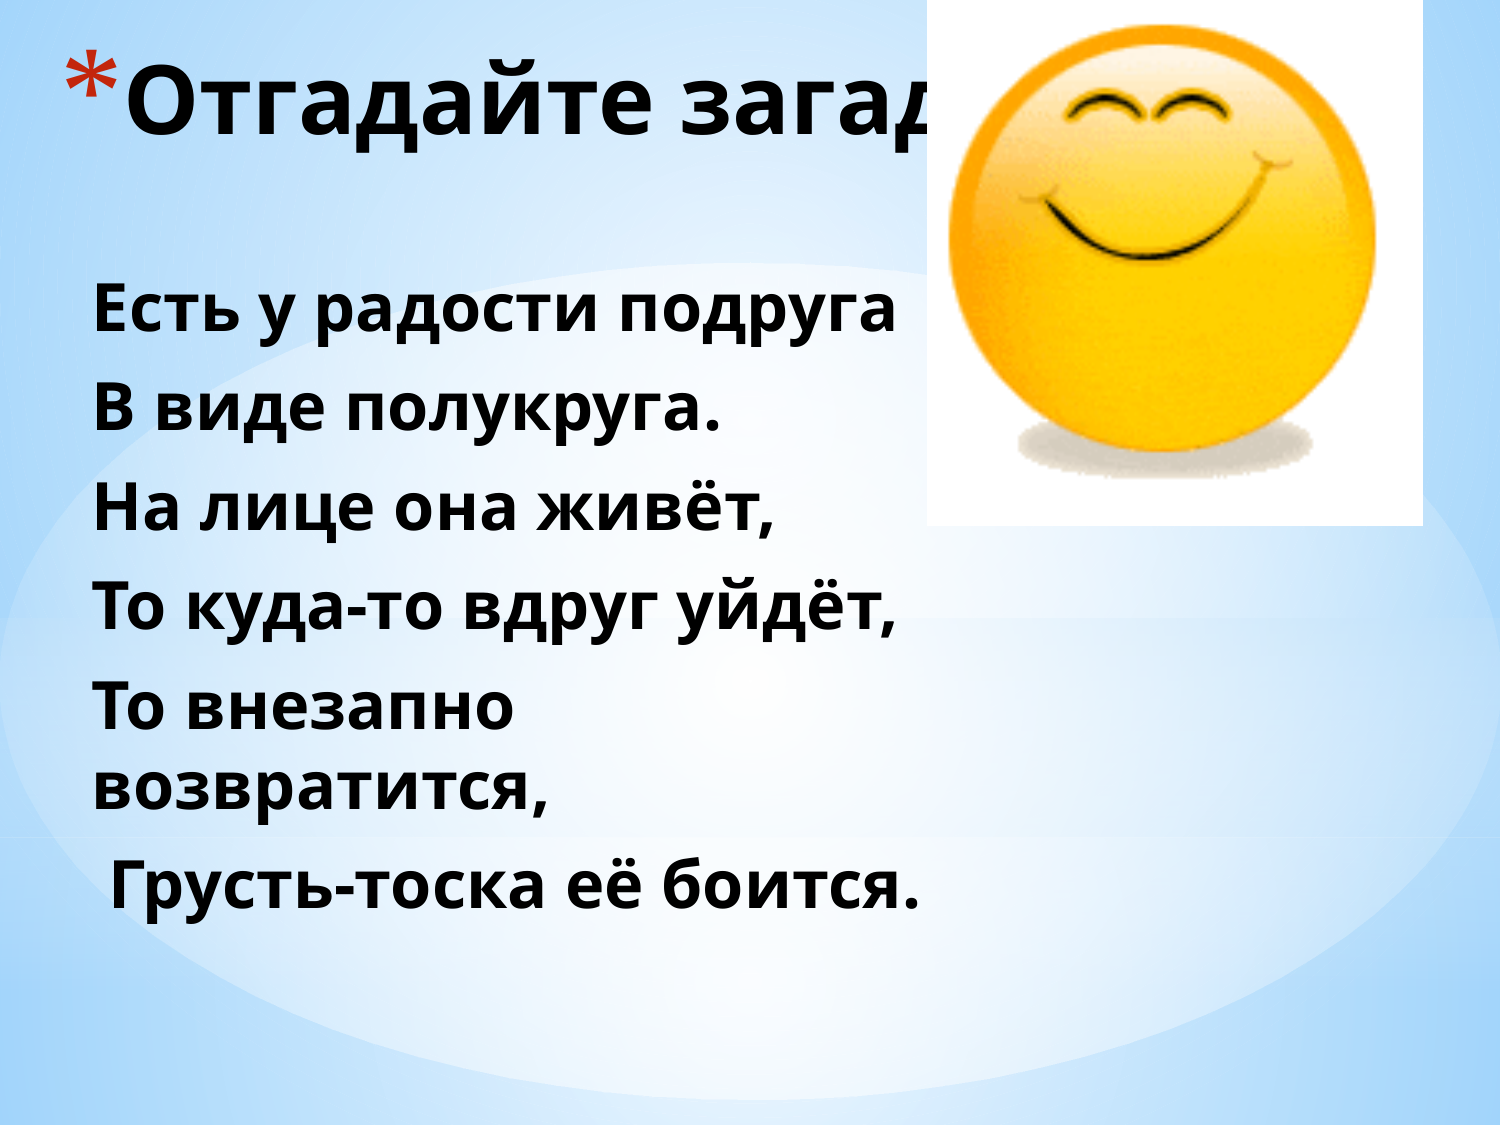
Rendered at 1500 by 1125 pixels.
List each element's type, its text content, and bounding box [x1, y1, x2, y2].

title Отгадайте загадку [18, 30, 920, 219]
list Есть у радости подруга В виде полукруга. На лице она живёт, То куда-то вдруг уйдёт, То внезапно возвратится, Грусть-тоска её боится. [76, 256, 963, 823]
picture [926, 0, 1423, 526]
